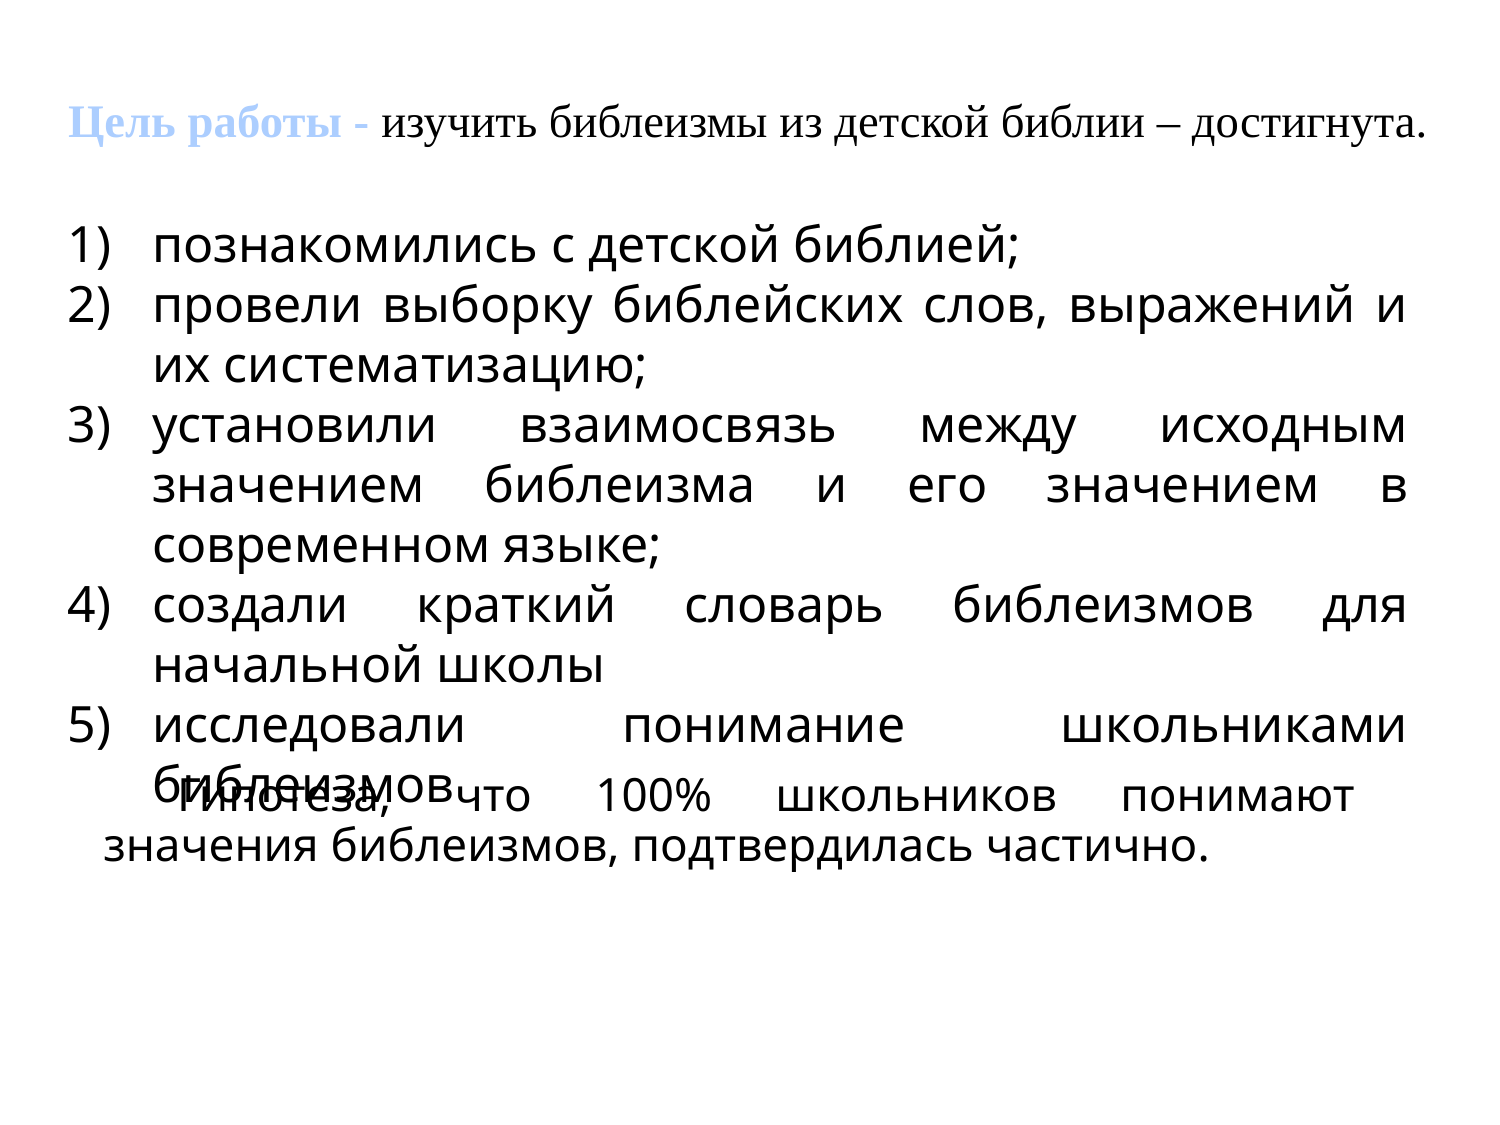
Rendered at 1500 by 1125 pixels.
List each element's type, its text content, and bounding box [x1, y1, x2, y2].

text_box познакомились с детской библией; провели выборку библейских слов, выражений и их систематизацию; установили взаимосвязь между исходным значением библеизма и его значением в современном языке; создали краткий словарь библеизмов для начальной школы исследовали понимание школьниками библеизмов [53, 205, 1424, 821]
title Цель работы - изучить библеизмы из детской библии – достигнута. [53, 81, 1454, 271]
text_box Гипотеза, что 100% школьников понимают значения библеизмов, подтвердилась частично. [88, 763, 1371, 878]
